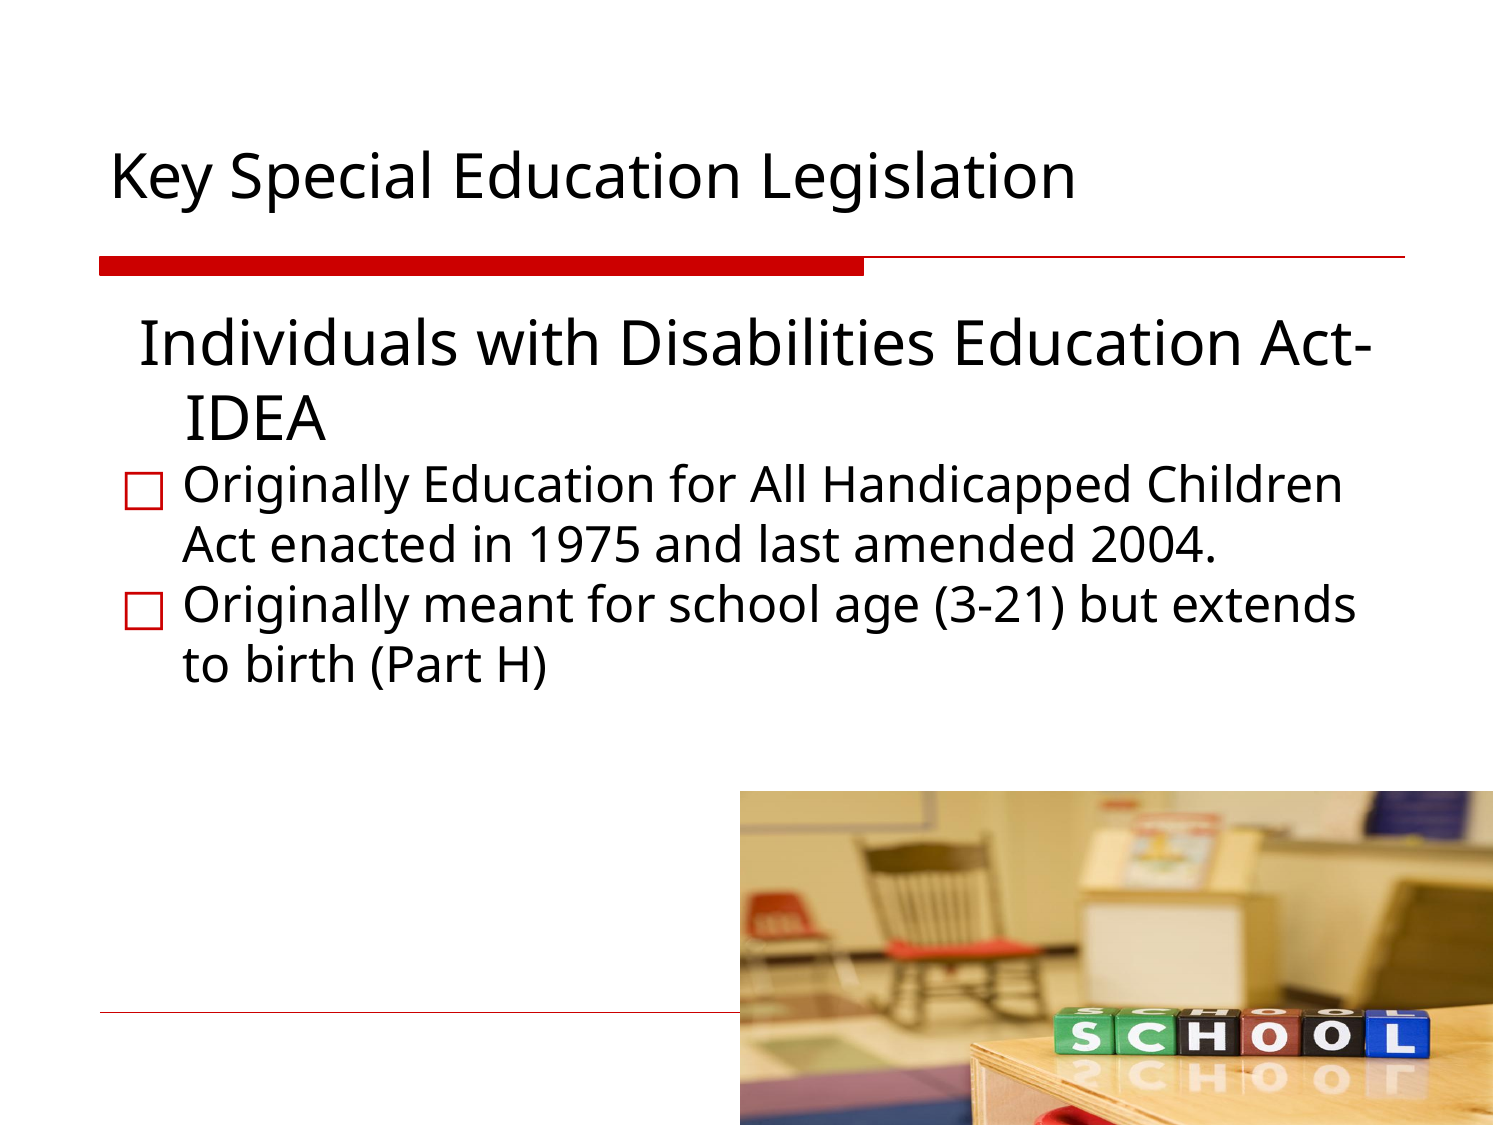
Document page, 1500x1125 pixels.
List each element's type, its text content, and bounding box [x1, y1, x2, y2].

picture [739, 791, 1493, 1125]
list Individuals with Disabilities Education Act- IDEA Originally Education for All Handicapped Children Act enacted in 1975 and last amended 2004. Originally meant for school age (3-21) but extends to birth (Part H) [92, 287, 1406, 988]
title Key Special Education Legislation [94, 50, 1407, 226]
